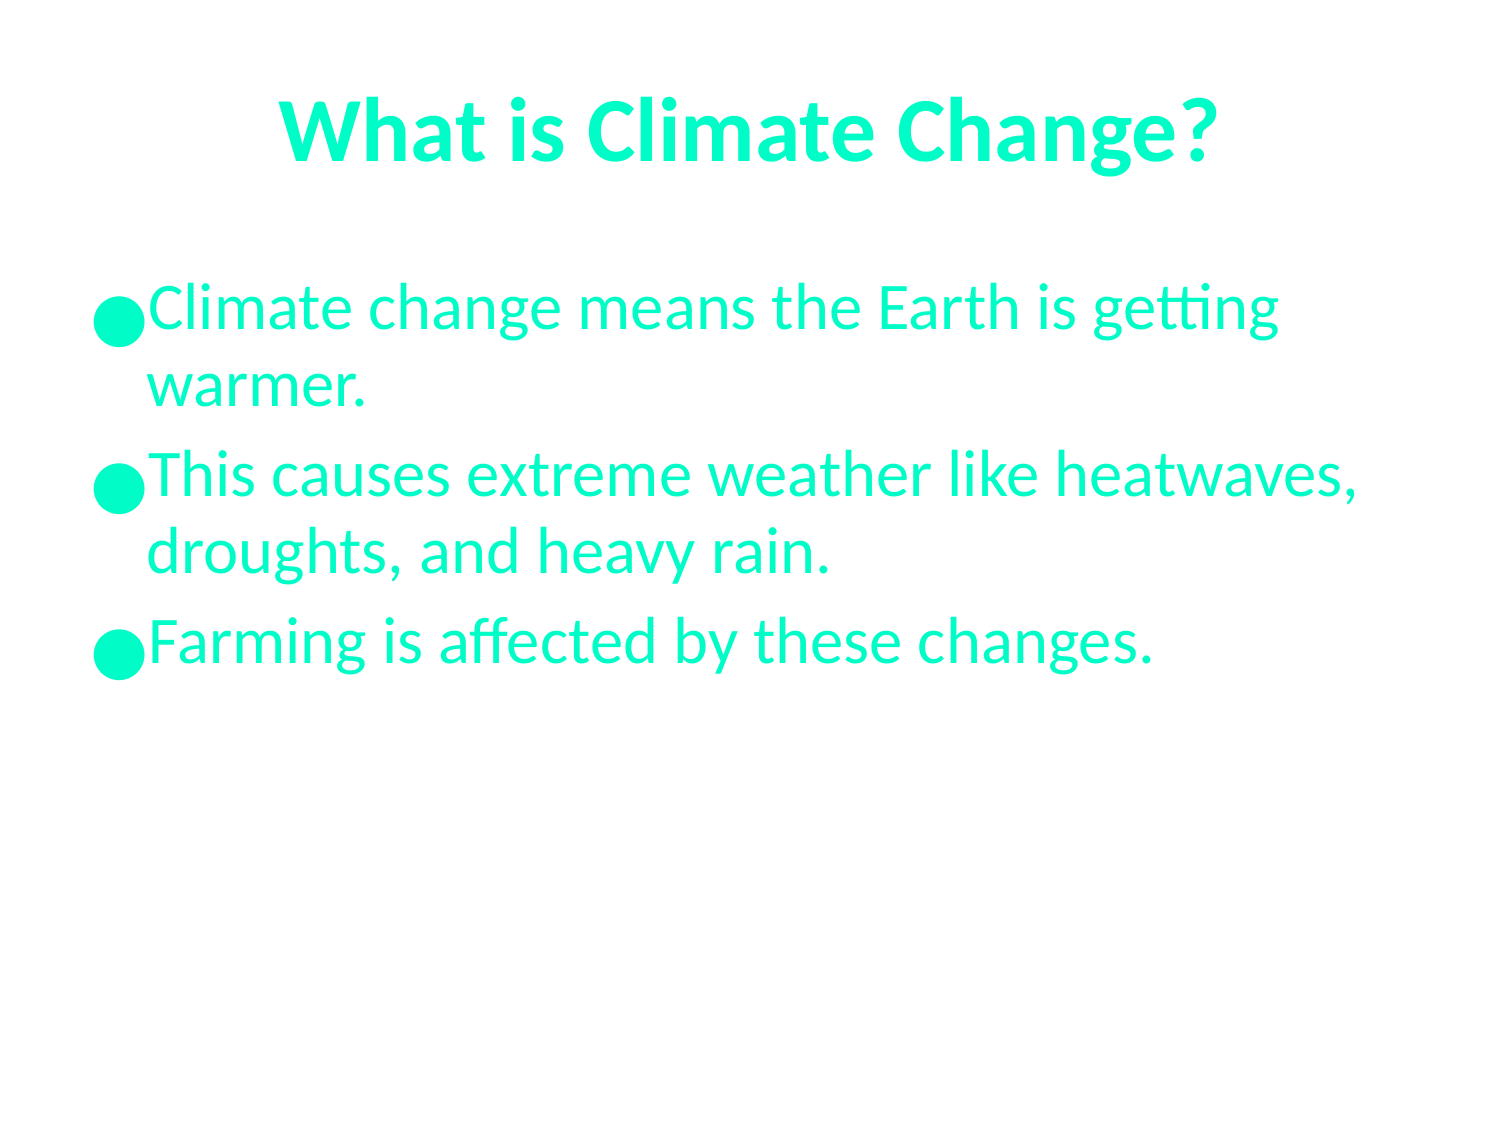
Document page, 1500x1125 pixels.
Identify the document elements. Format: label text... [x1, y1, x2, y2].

title What is Climate Change? [75, 45, 1425, 233]
list Climate change means the Earth is getting warmer. This causes extreme weather like heatwaves, droughts, and heavy rain. Farming is affected by these changes. [75, 262, 1425, 1005]
